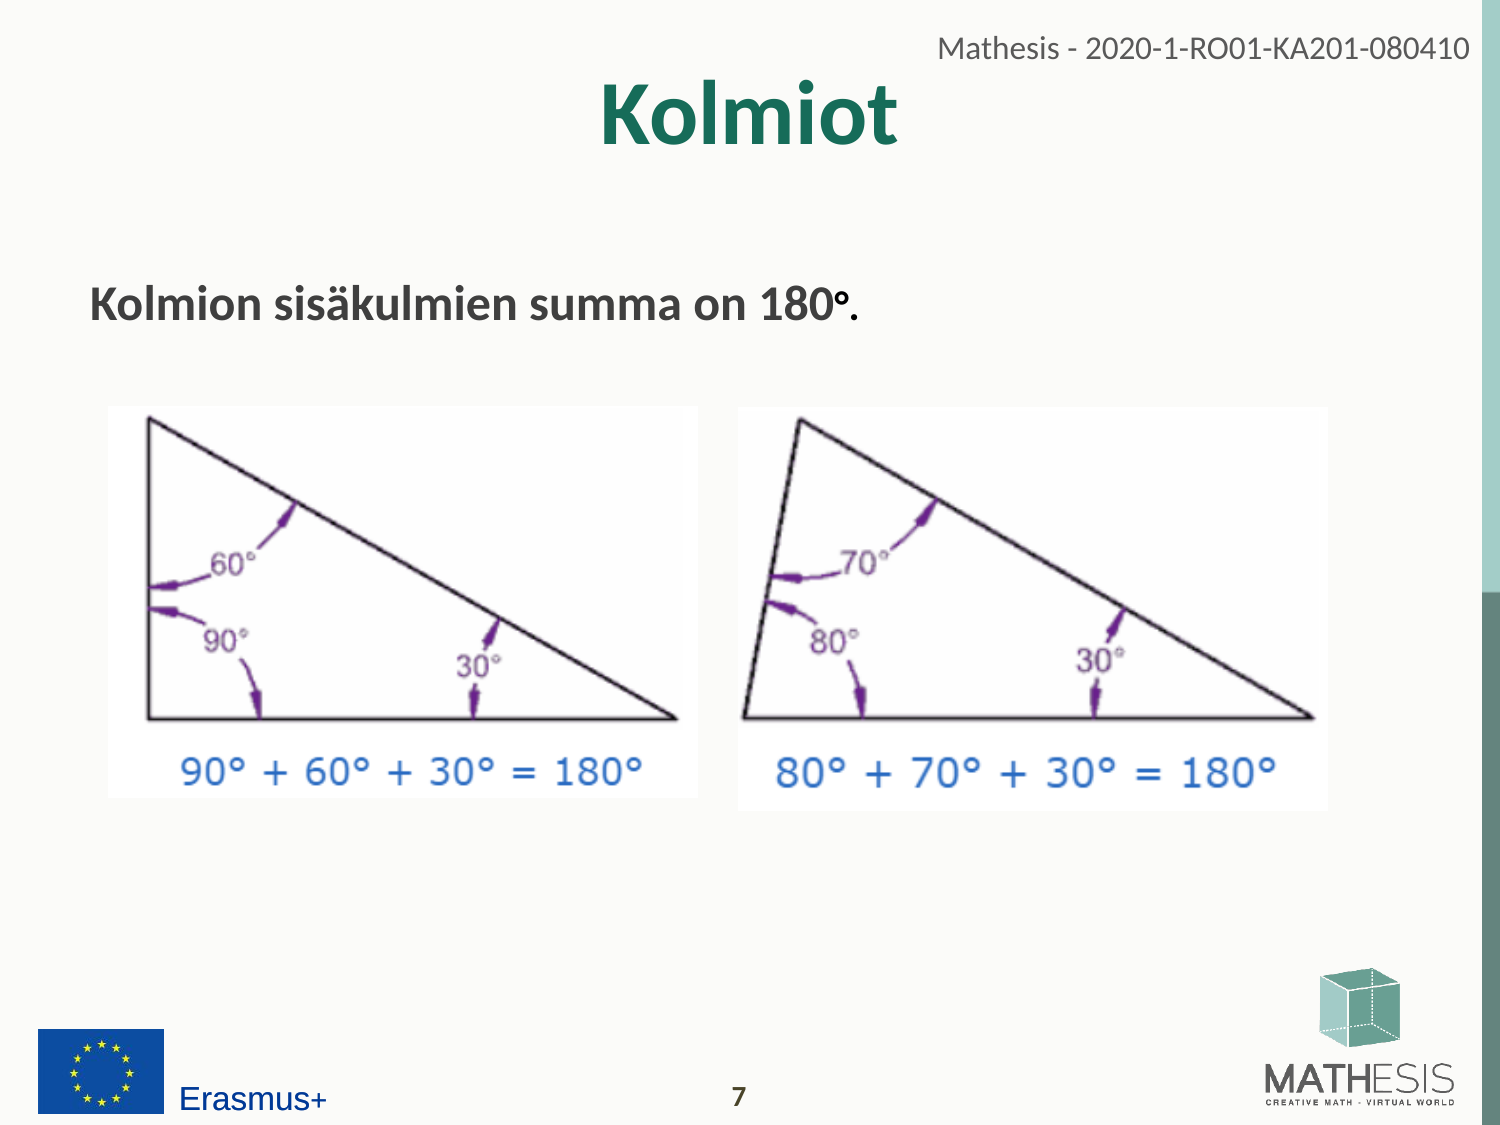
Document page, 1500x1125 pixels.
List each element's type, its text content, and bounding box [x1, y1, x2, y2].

picture [737, 407, 1328, 811]
title Kolmiot [75, 45, 1425, 233]
picture [108, 405, 699, 798]
list Kolmion sisäkulmien summa on 180°. [75, 262, 1425, 1005]
picture [38, 1029, 164, 1114]
